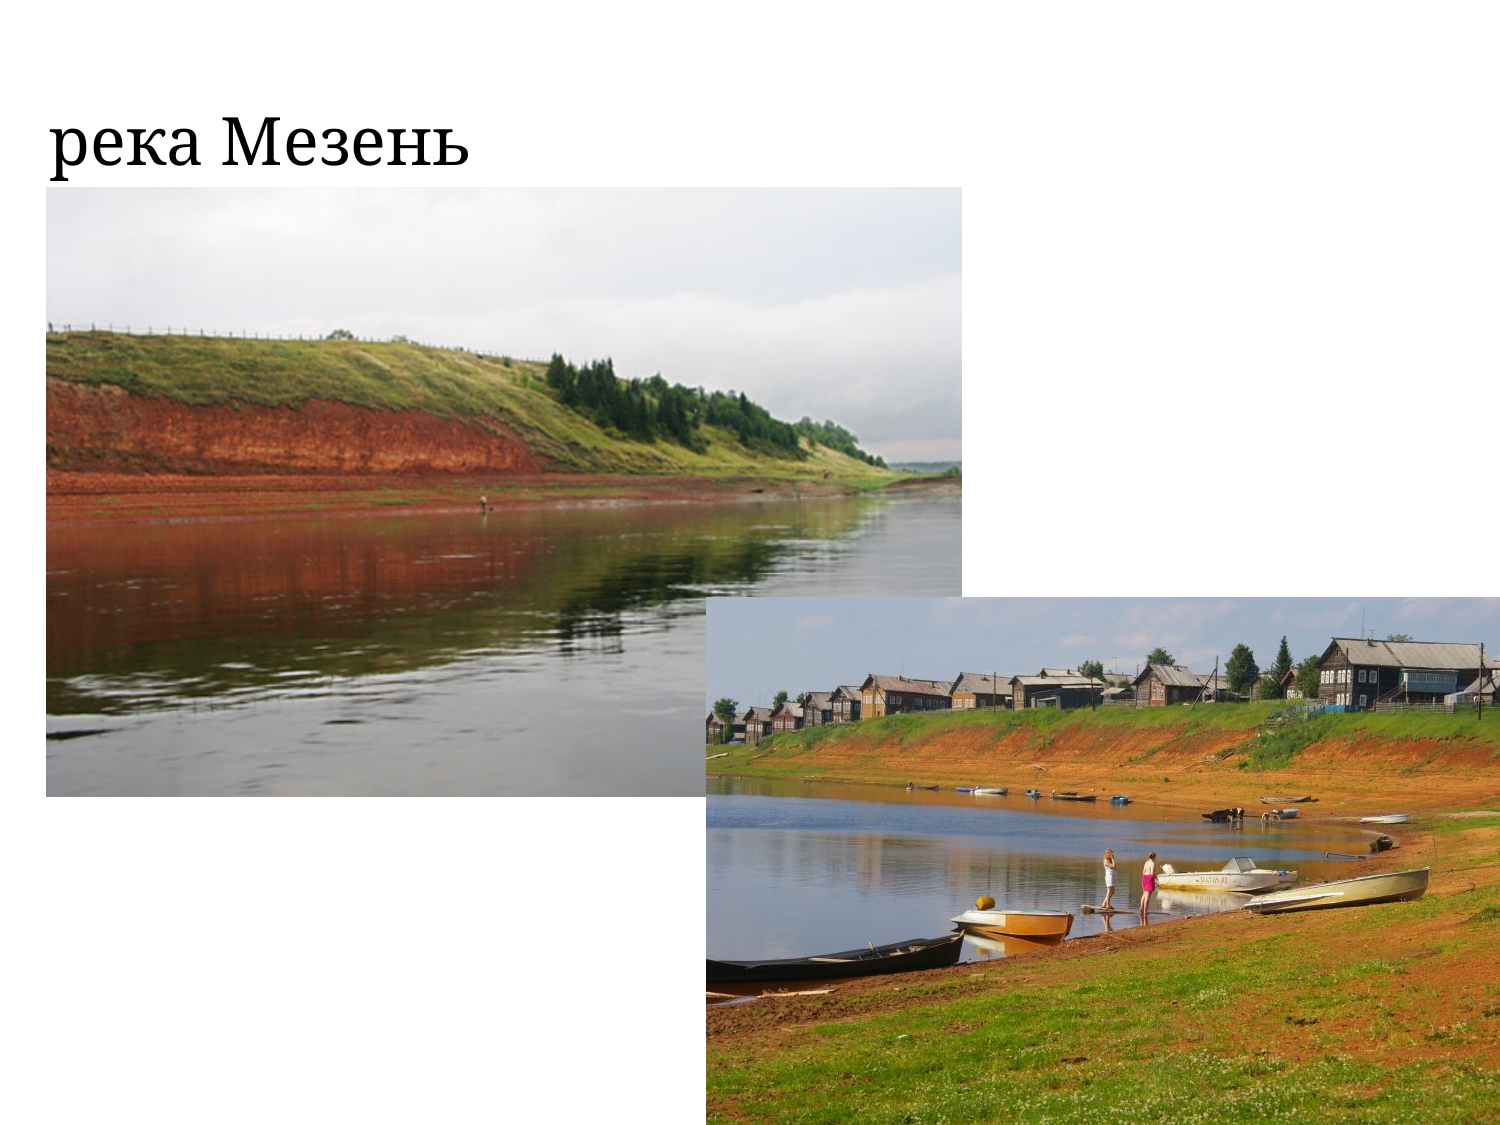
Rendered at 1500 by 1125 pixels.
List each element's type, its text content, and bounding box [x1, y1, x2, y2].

title река Мезень [0, 45, 1350, 233]
picture [46, 187, 1500, 1125]
